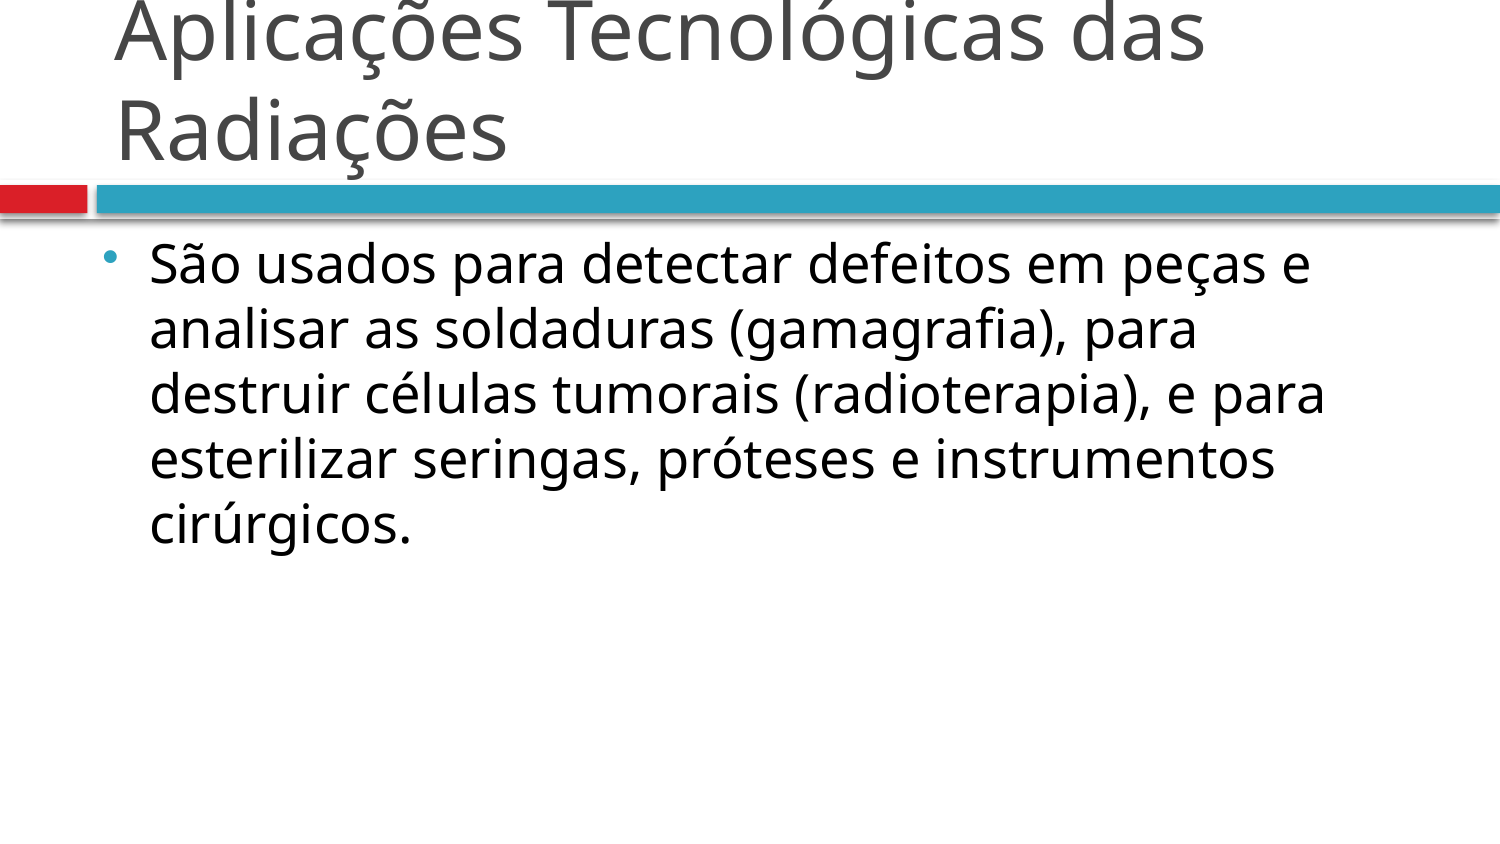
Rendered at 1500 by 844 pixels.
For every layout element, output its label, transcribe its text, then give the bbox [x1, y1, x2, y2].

list São usados para detectar defeitos em peças e analisar as soldaduras (gamagrafia), para destruir células tumorais (radioterapia), e para esterilizar seringas, próteses e instrumentos cirúrgicos. [29, 221, 1362, 759]
title Aplicações Tecnológicas das Radiações [99, 19, 1438, 185]
